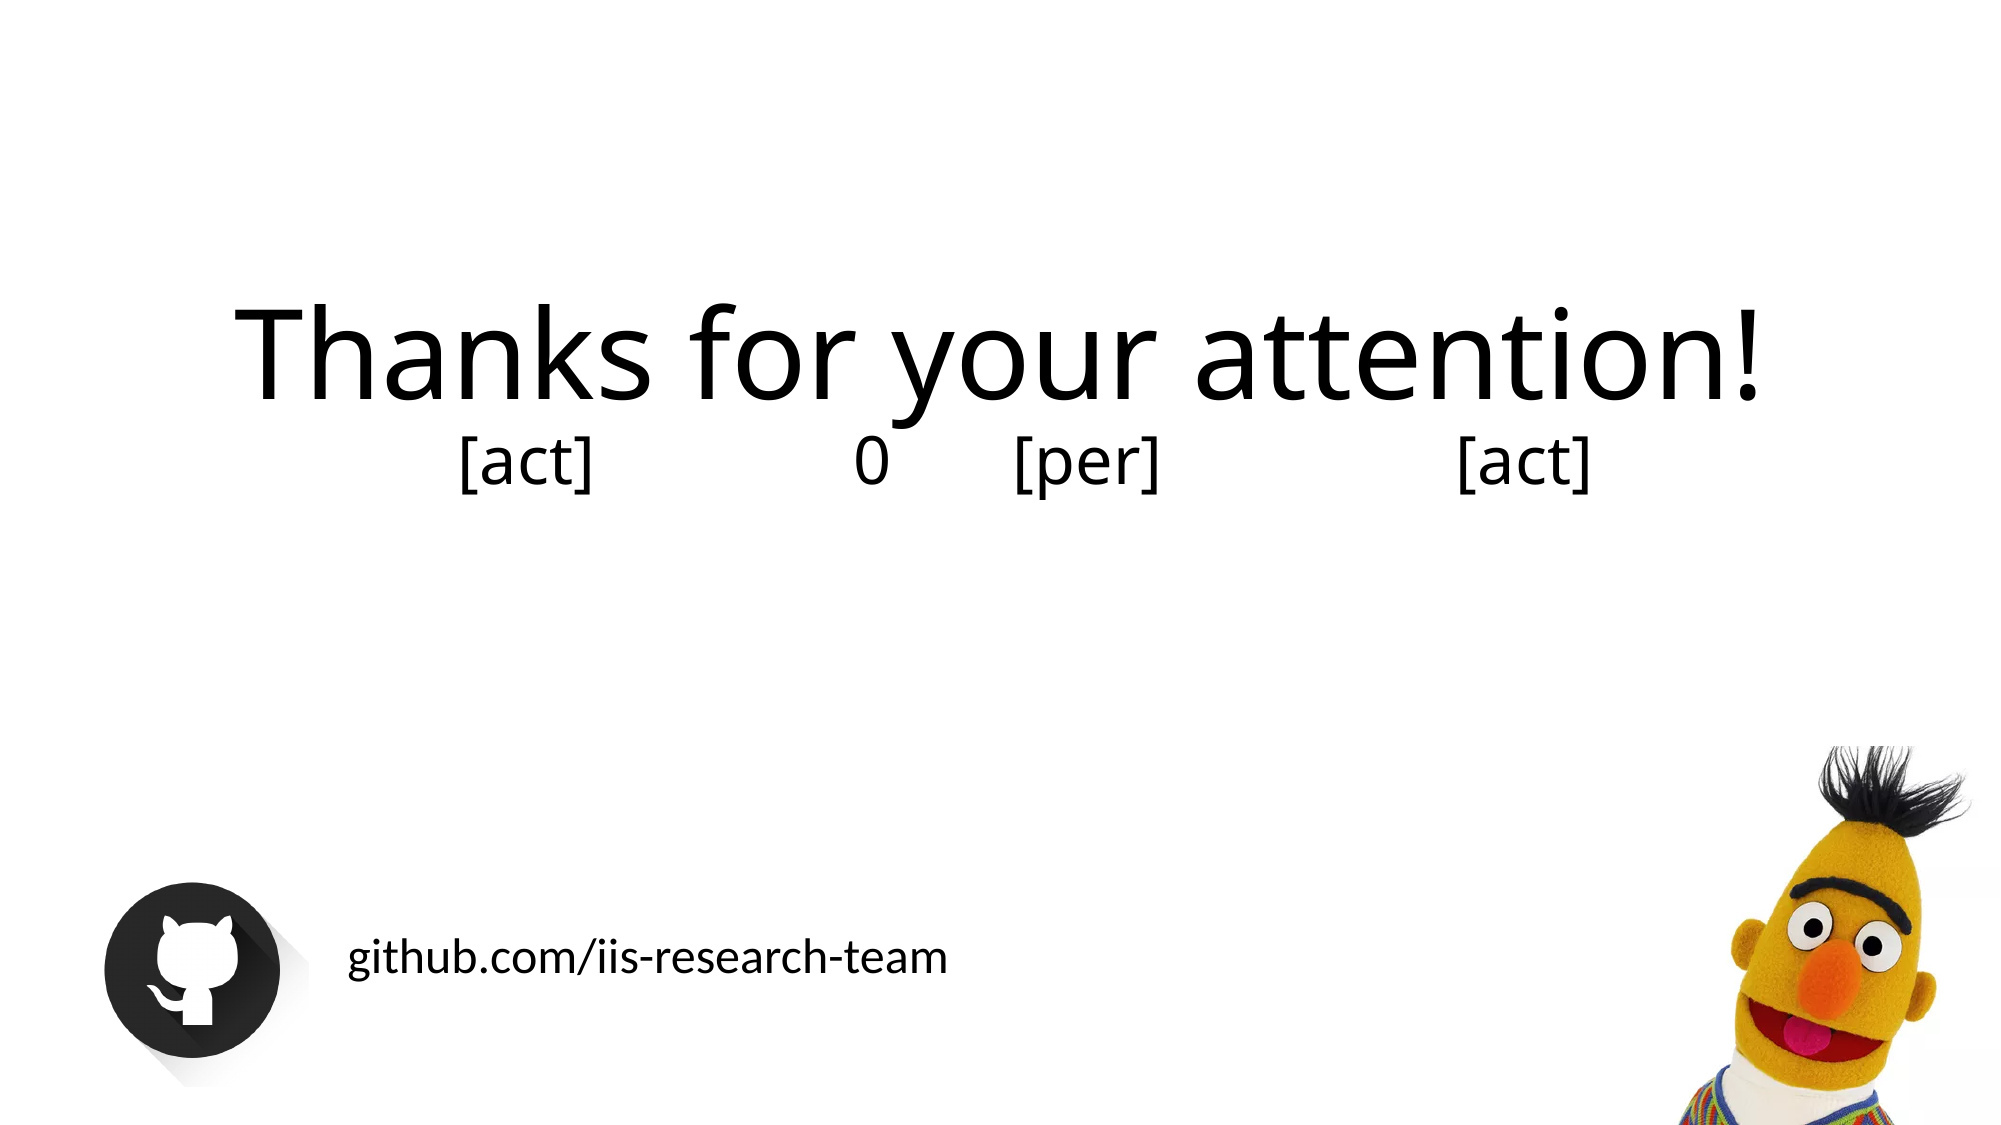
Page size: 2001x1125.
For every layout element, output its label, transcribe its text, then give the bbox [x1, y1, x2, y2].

title Thanks for your attention! [act] 0 [per] [act] [0, 62, 2000, 729]
picture [75, 853, 309, 1087]
text_box github.com/iis-research-team [332, 915, 1333, 991]
picture [1622, 746, 2000, 1125]
